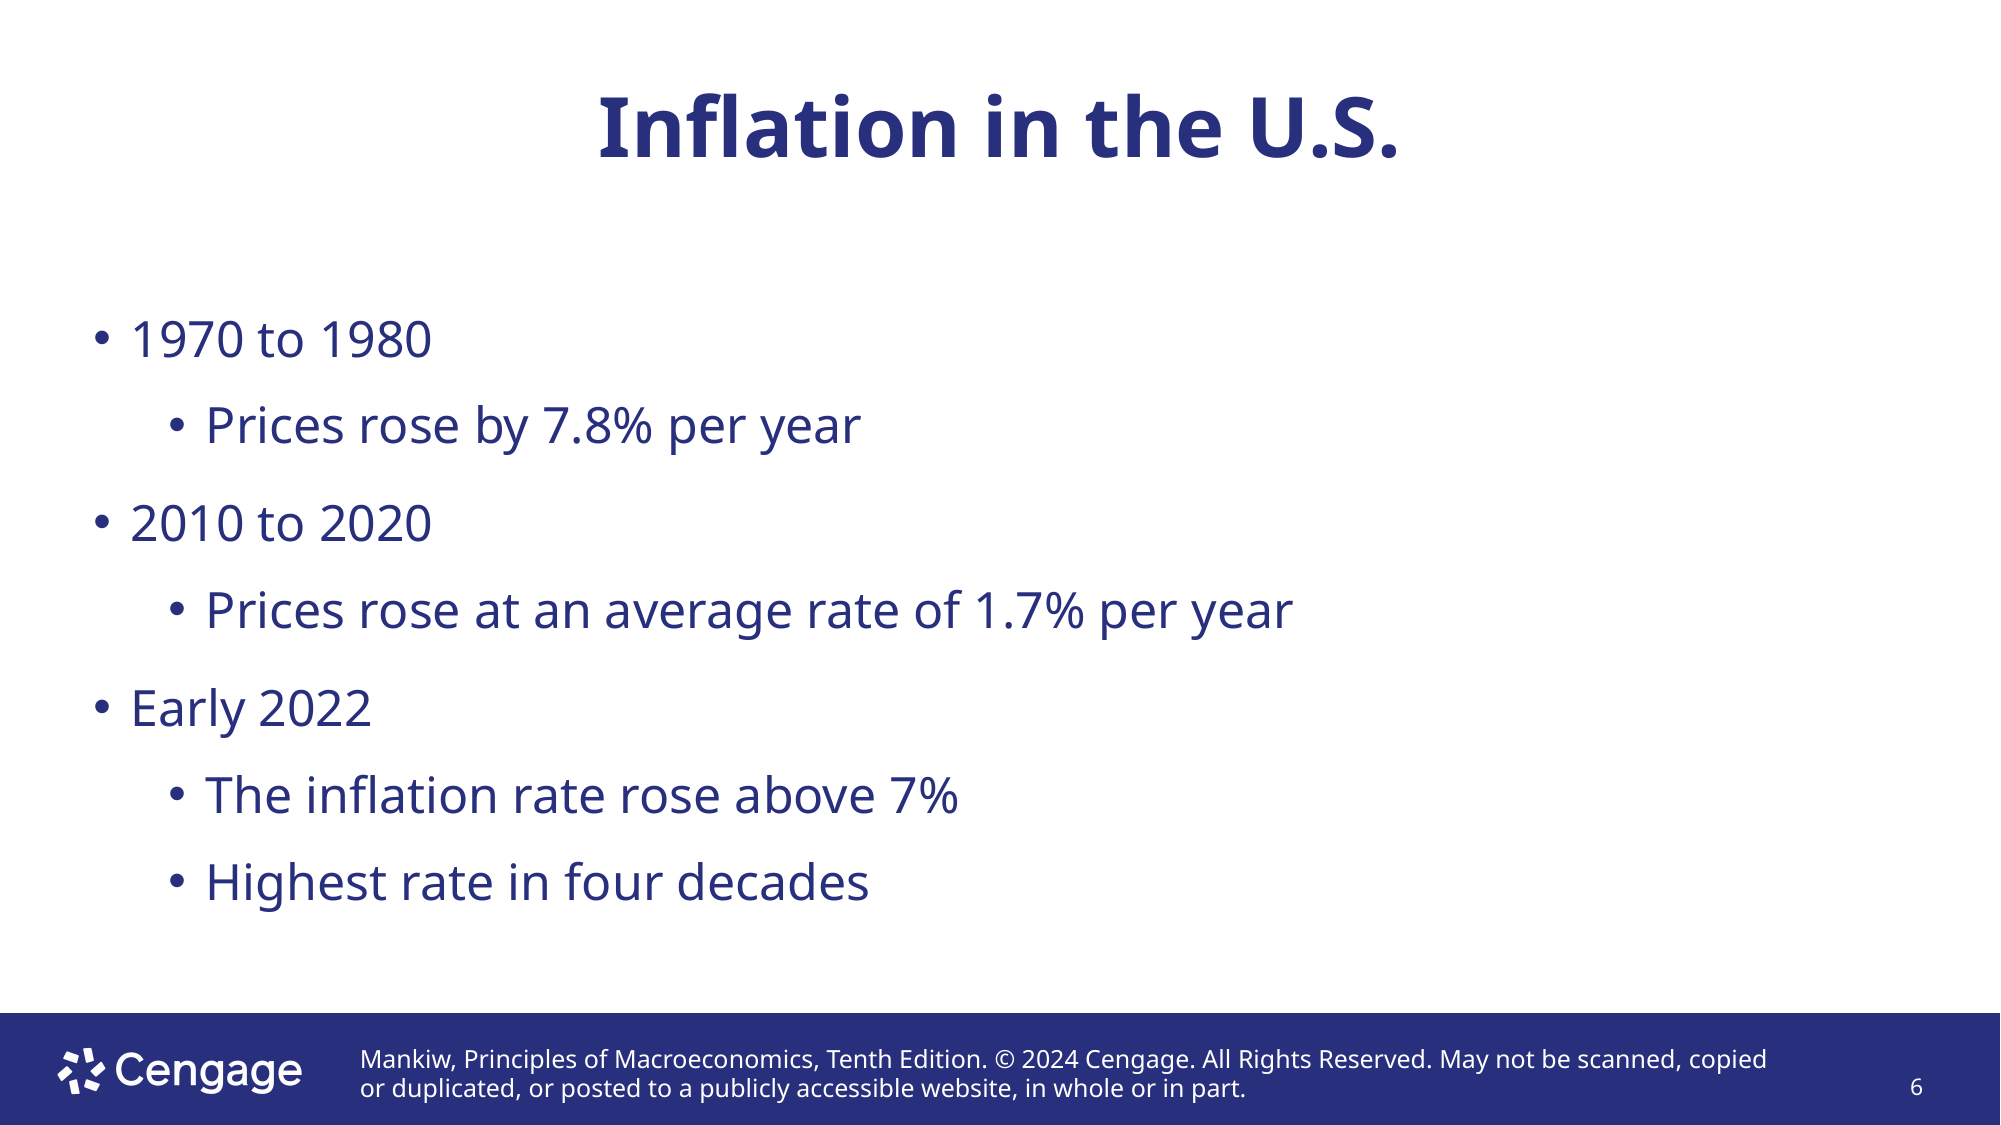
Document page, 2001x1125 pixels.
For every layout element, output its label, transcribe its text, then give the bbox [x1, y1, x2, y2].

list 1970 to 1980 Prices rose by 7.8% per year 2010 to 2020 Prices rose at an average rate of 1.7% per year Early 2022 The inflation rate rose above 7% Highest rate in four decades [78, 299, 1923, 1014]
picture [30, 1020, 329, 1122]
title Inflation in the U.S. [78, 77, 1923, 278]
